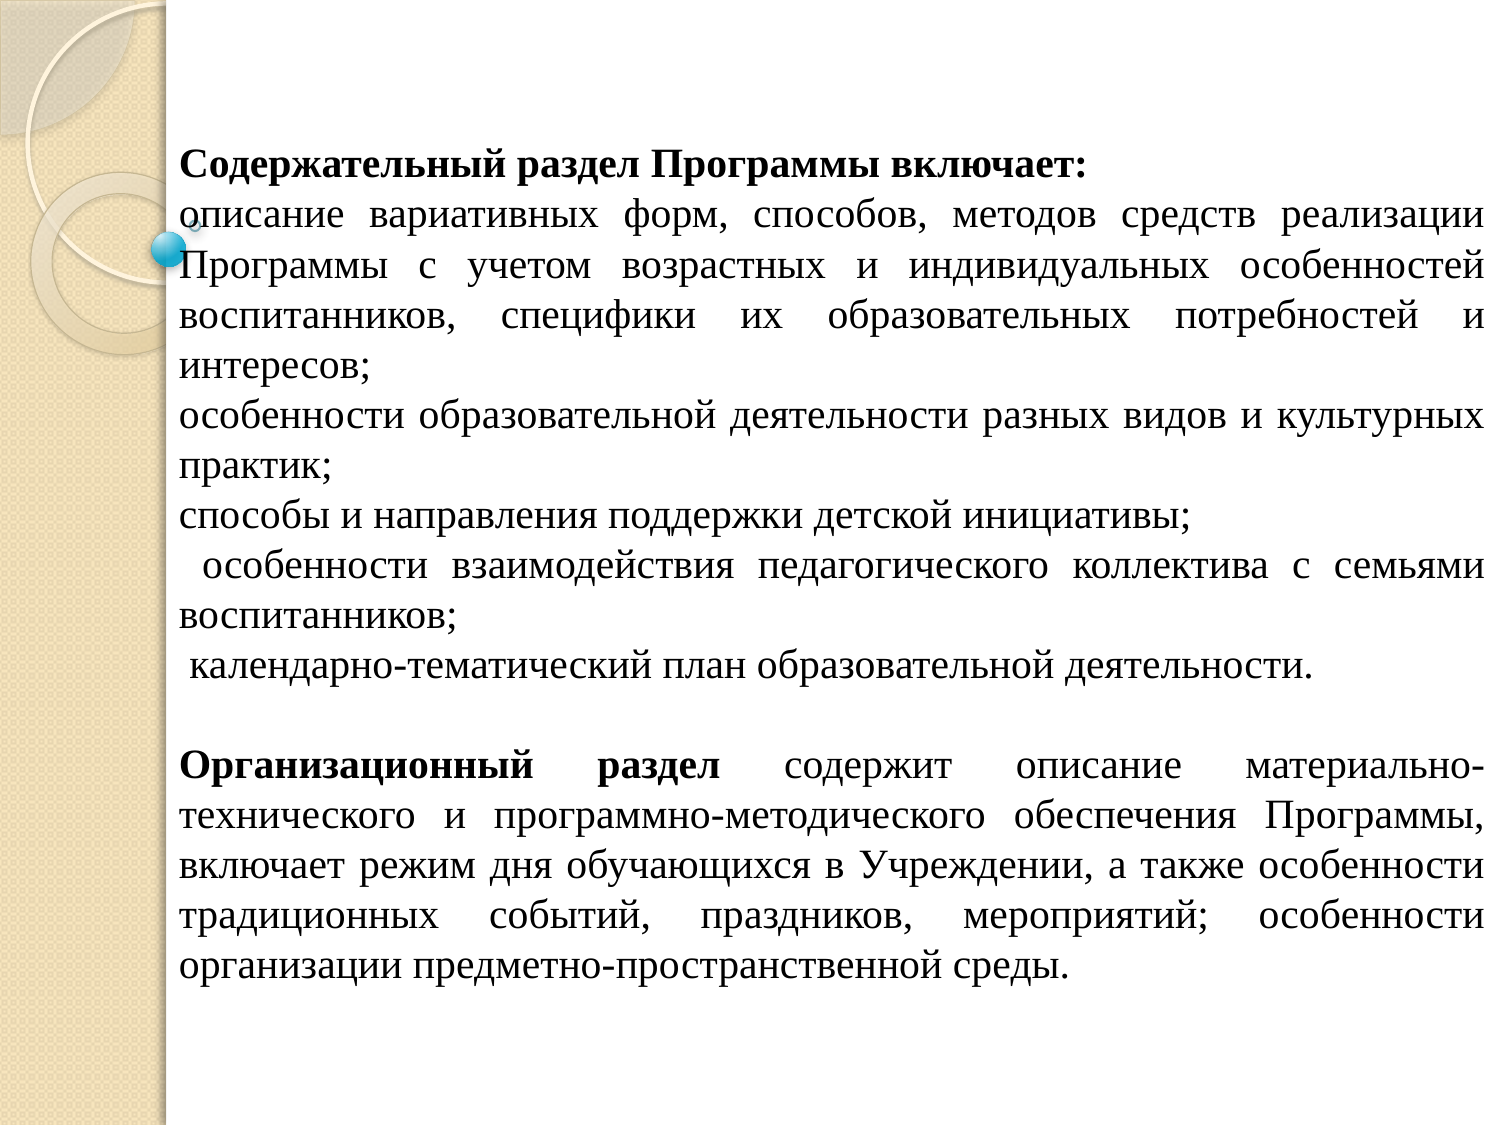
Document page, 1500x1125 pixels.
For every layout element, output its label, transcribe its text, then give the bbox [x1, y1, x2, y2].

text_box Содержательный раздел Программы включает: описание вариативных форм, способов, методов средств реализации Программы с учетом возрастных и индивидуальных особенностей воспитанников, специфики их образовательных потребностей и интересов; особенности образовательной деятельности разных видов и культурных практик; способы и направления поддержки детской инициативы; особенности взаимодействия педагогического коллектива с семьями воспитанников; календарно-тематический план образовательной деятельности. Организационный раздел содержит описание материально-технического и программно-методического обеспечения Программы, включает режим дня обучающихся в Учреждении, а также особенности традиционных событий, праздников, мероприятий; особенности организации предметно-пространственной среды. [163, 128, 1500, 994]
